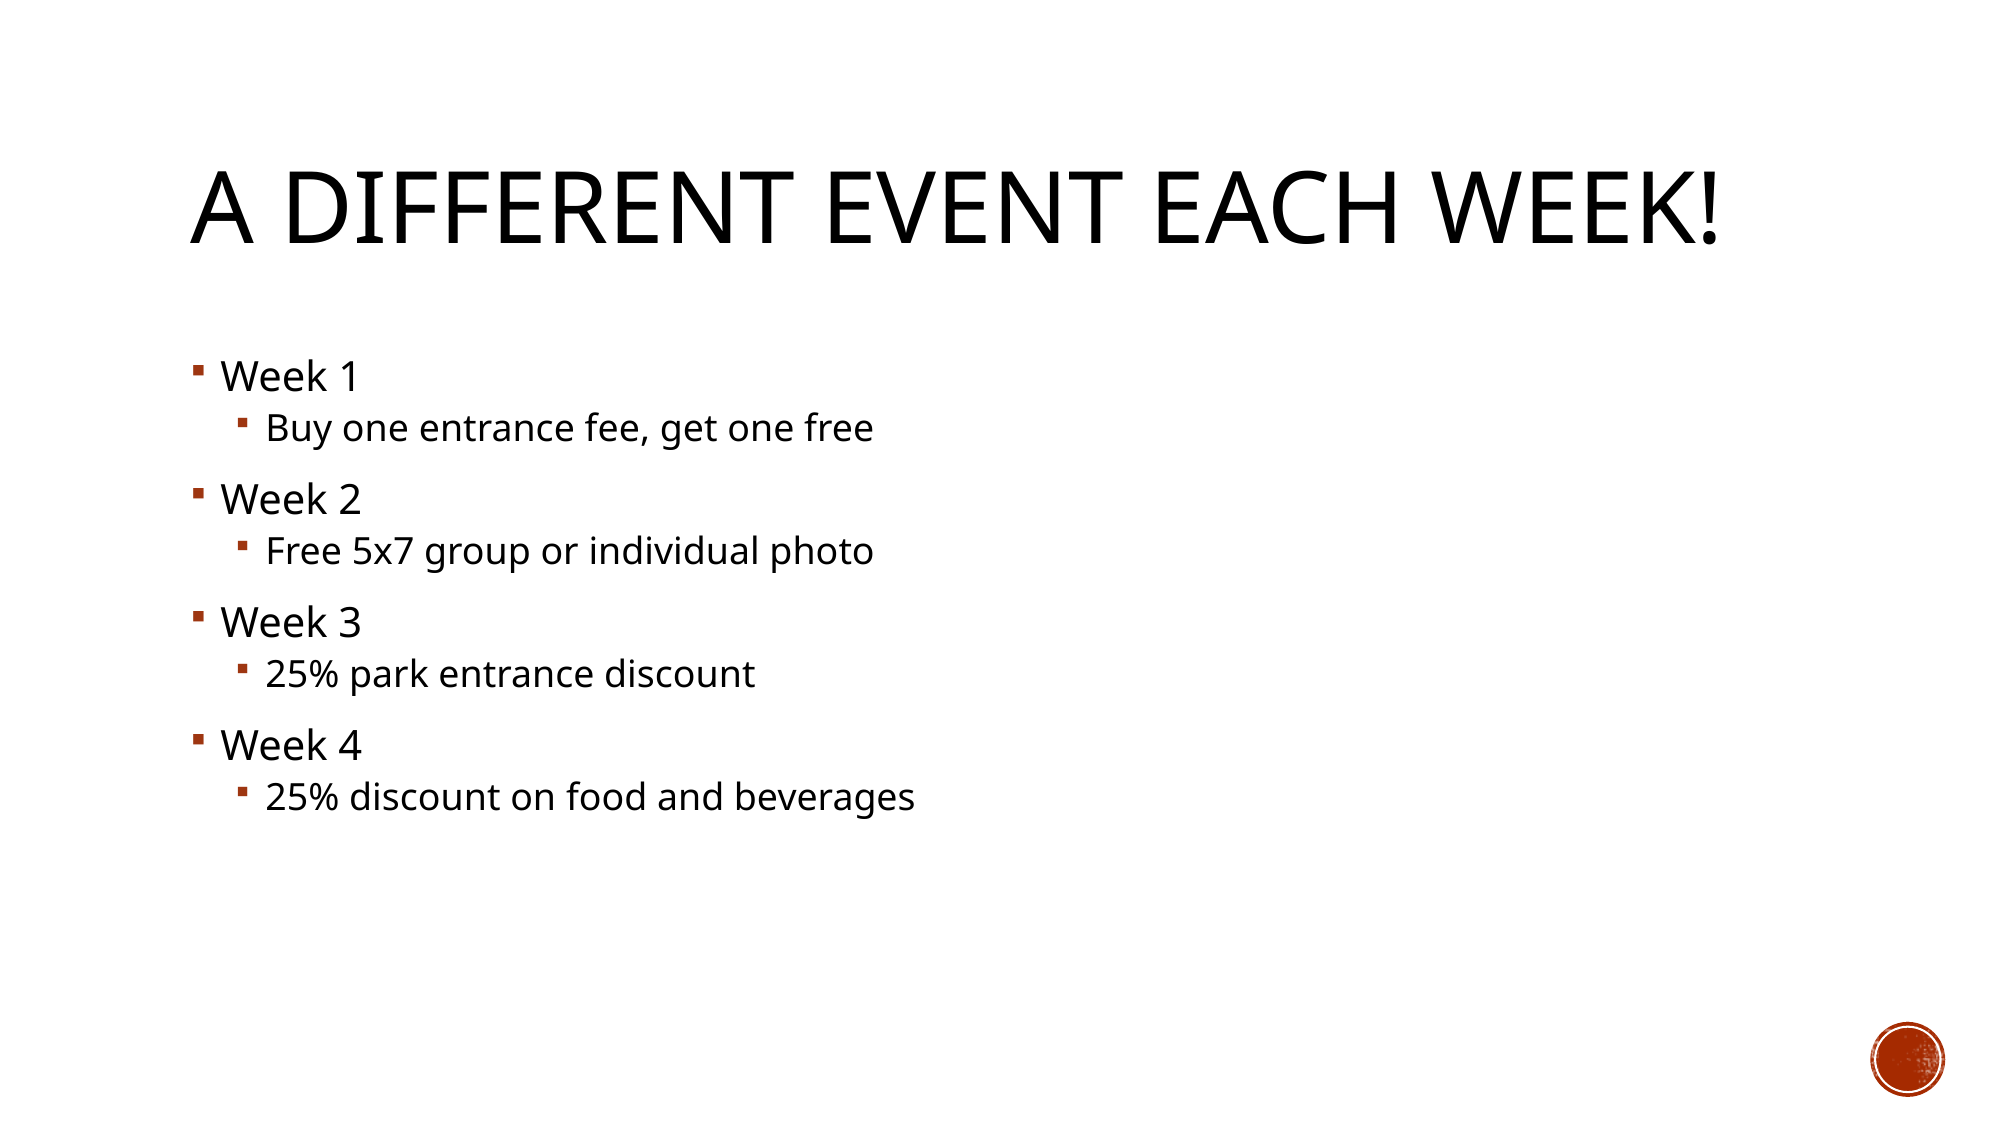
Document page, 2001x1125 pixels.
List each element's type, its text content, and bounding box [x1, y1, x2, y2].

list Week 1 Buy one entrance fee, get one free Week 2 Free 5x7 group or individual photo Week 3 25% park entrance discount Week 4 25% discount on food and beverages [175, 348, 1826, 1013]
title A Different Event Each Week! [175, 79, 1826, 344]
